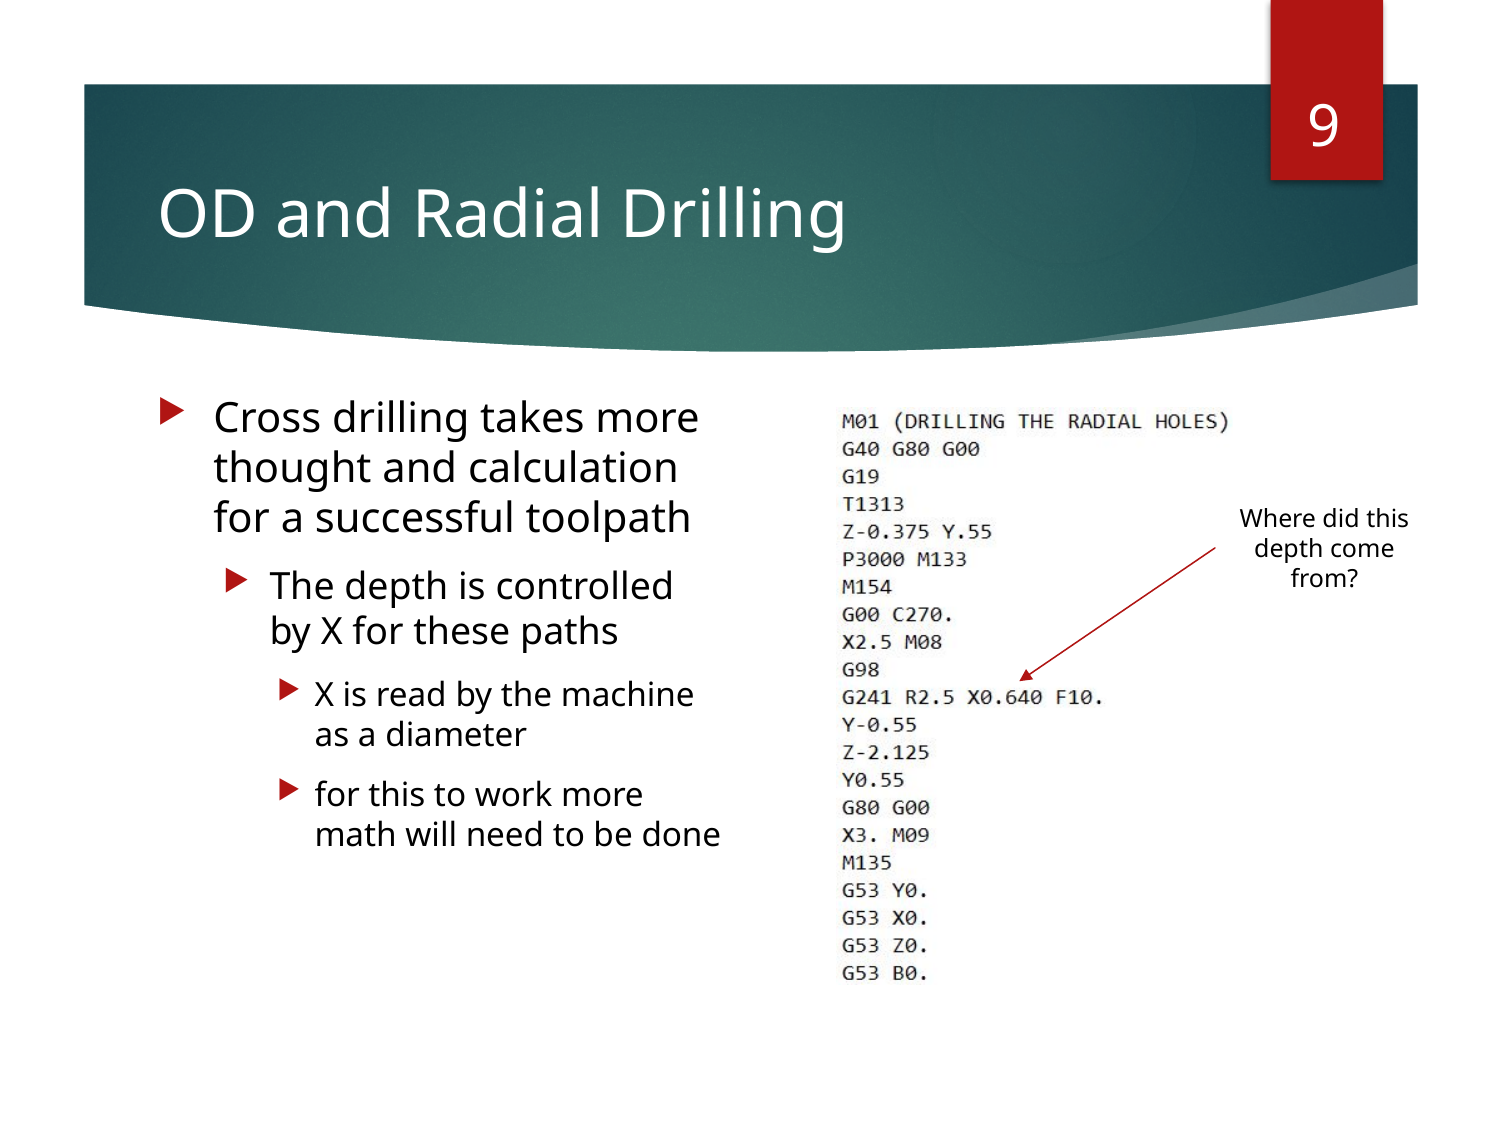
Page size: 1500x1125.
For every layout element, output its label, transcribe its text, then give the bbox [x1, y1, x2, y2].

text_box Where did this depth come from? [1239, 494, 1438, 600]
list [836, 407, 1233, 985]
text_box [1019, 547, 1216, 682]
slide_number 9 [1259, 48, 1390, 175]
title OD and Radial Drilling [142, 152, 1183, 269]
list Cross drilling takes more thought and calculation for a successful toolpath The depth is controlled by X for these paths X is read by the machine as a diameter for this to work more math will need to be done [142, 383, 739, 988]
